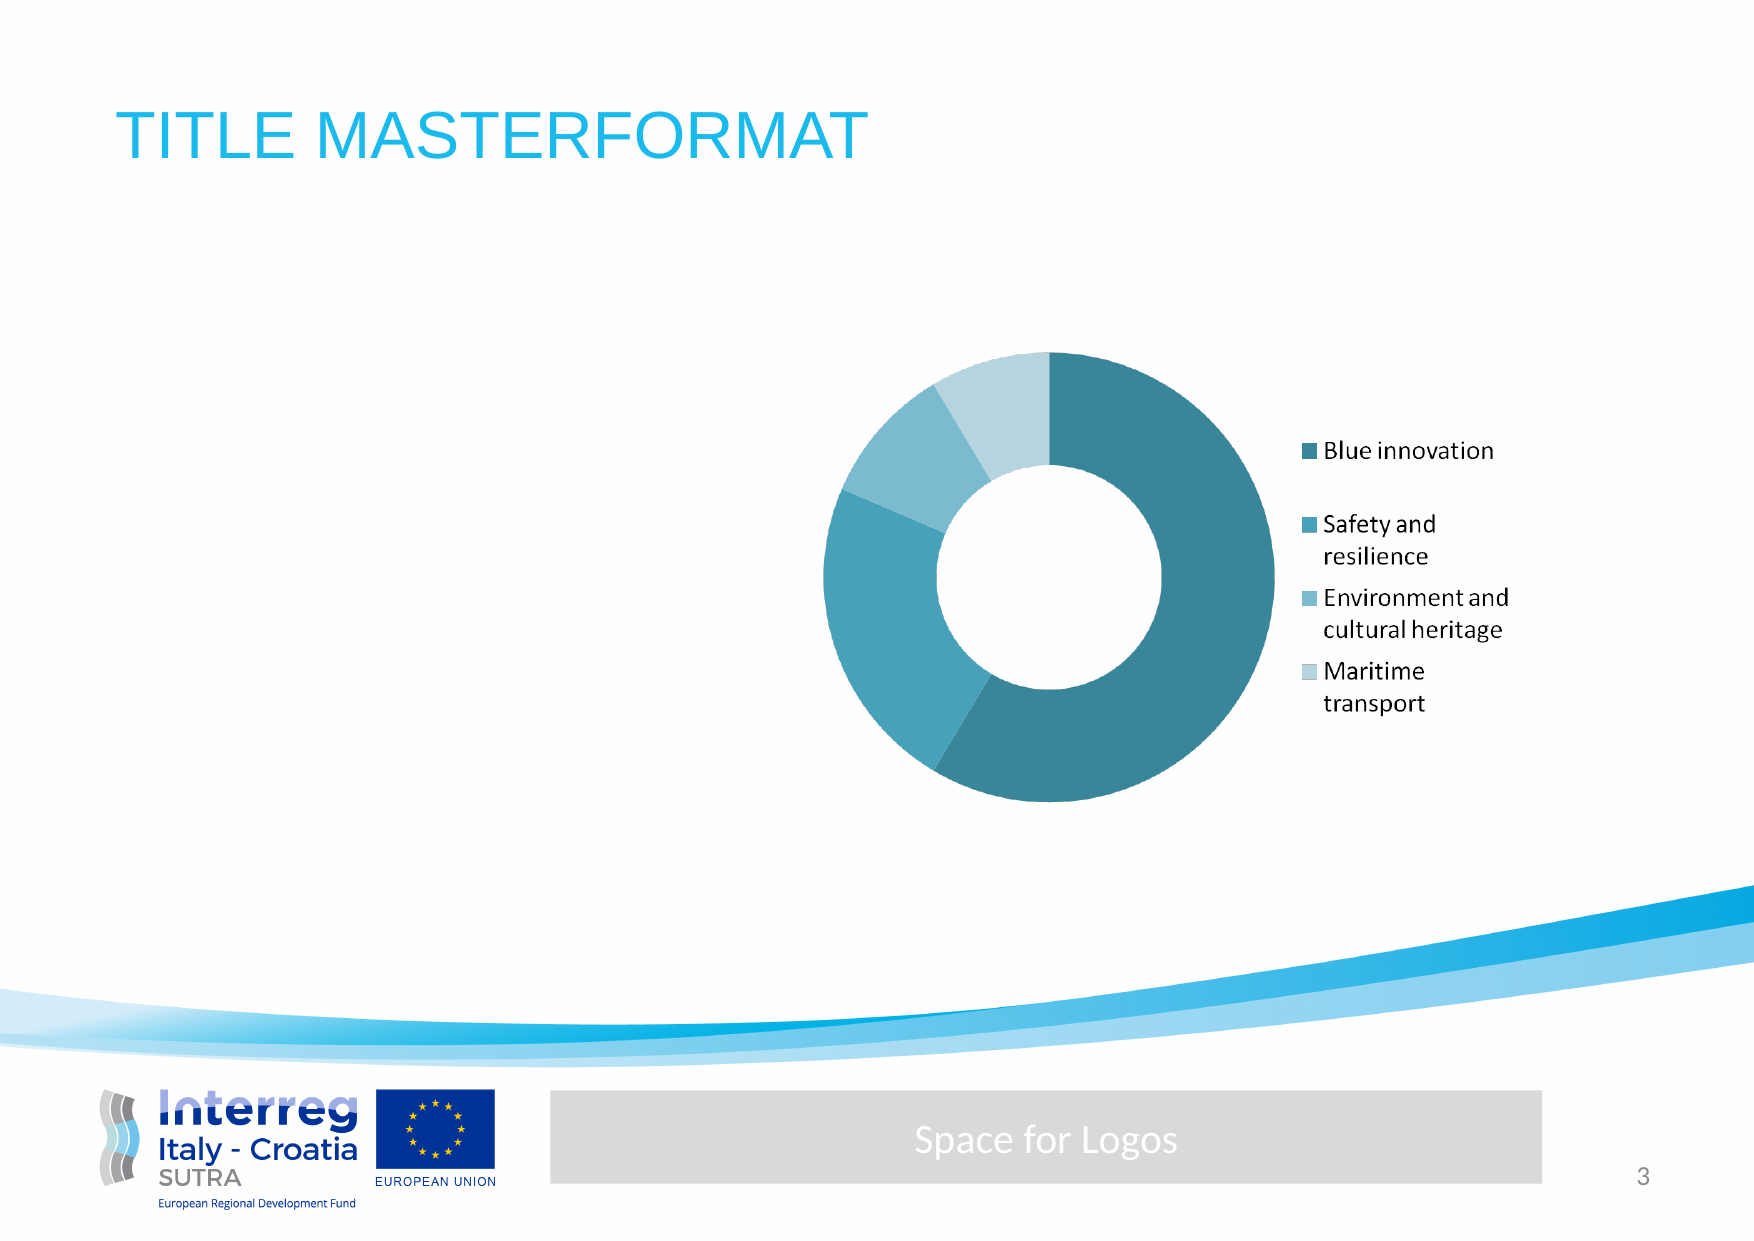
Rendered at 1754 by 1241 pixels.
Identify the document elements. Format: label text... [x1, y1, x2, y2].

picture [0, 0, 1754, 1241]
slide_number 3 [1607, 1141, 1666, 1208]
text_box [801, 315, 1530, 839]
text_box Space for Logos [549, 1089, 1543, 1185]
text_box TITLE MASTERFORMAT [97, 83, 1656, 181]
